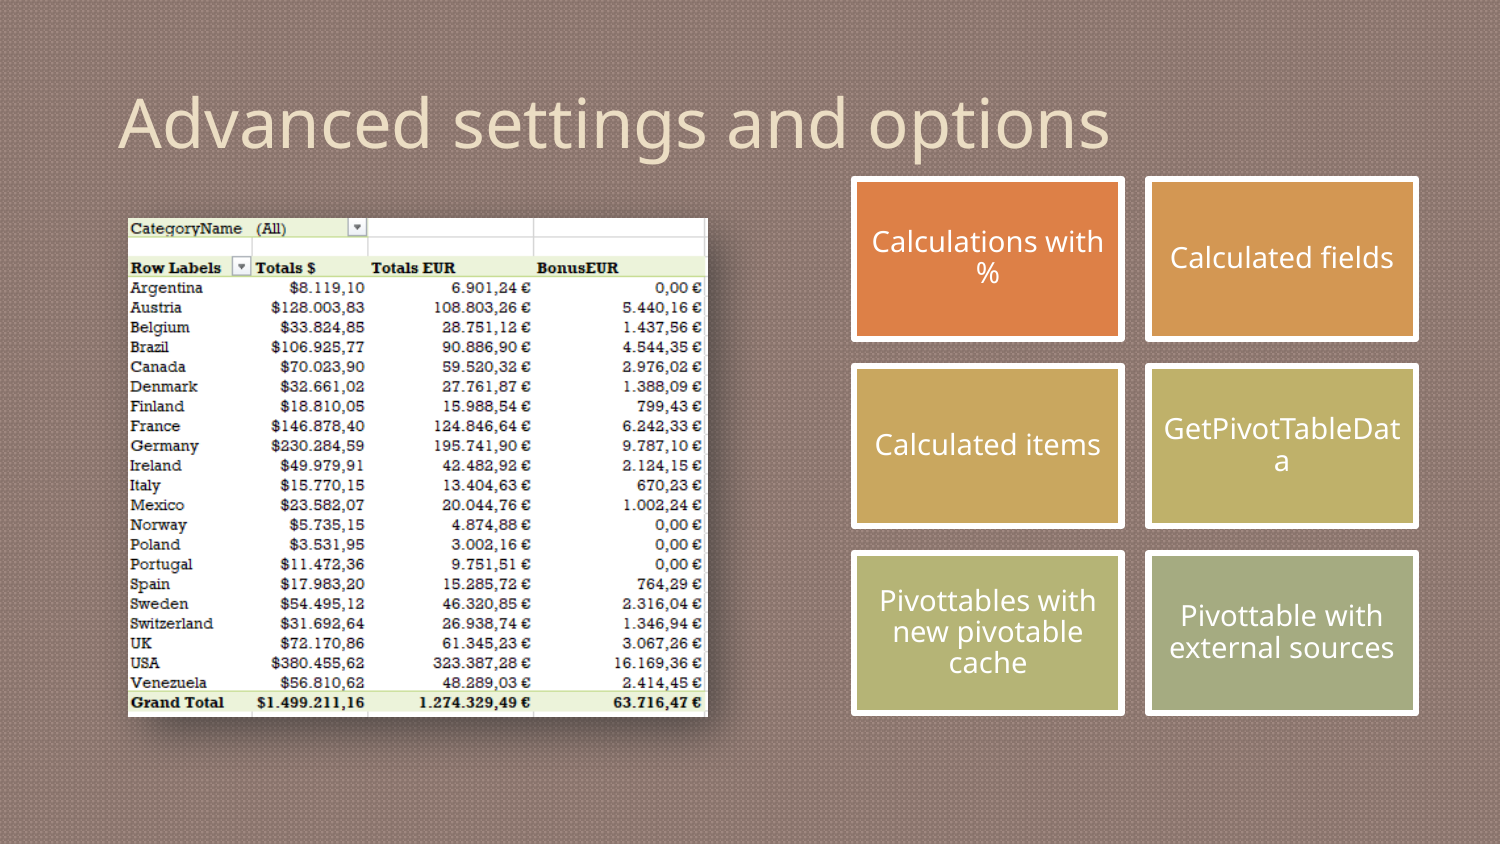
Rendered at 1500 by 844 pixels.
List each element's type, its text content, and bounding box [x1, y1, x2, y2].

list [769, 178, 1500, 714]
picture [128, 218, 708, 717]
title Advanced settings and options [103, 44, 1397, 208]
